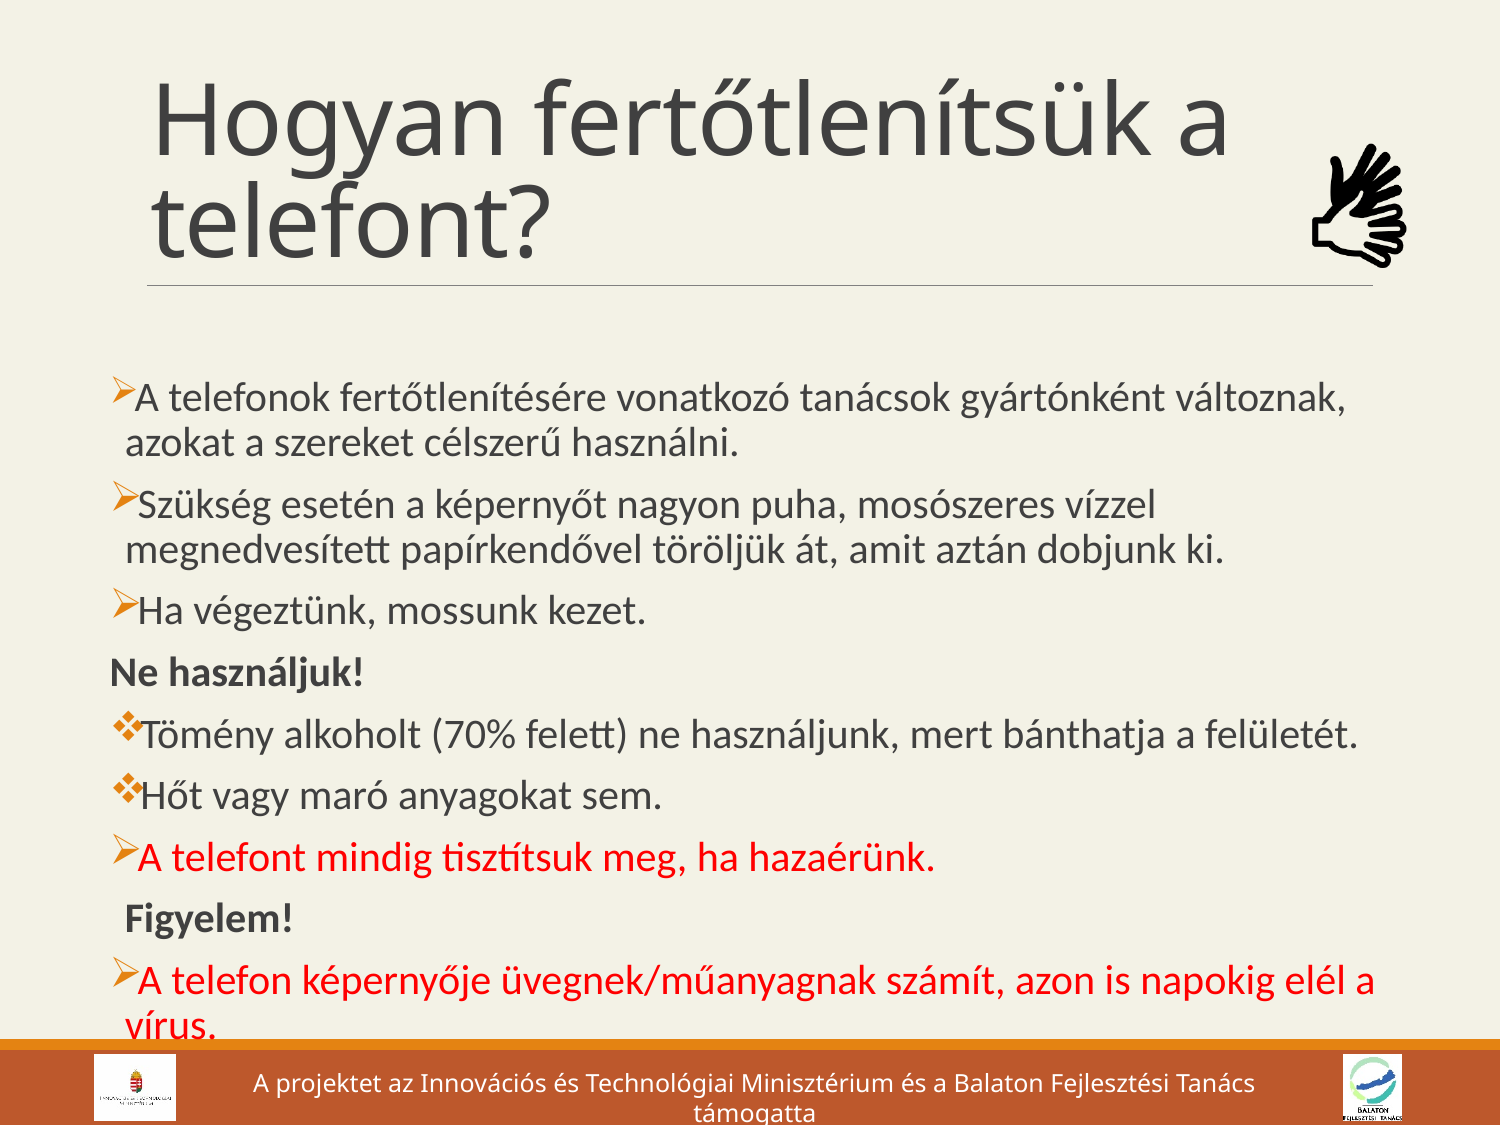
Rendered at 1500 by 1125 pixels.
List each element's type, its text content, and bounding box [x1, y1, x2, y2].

list A telefonok fertőtlenítésére vonatkozó tanácsok gyártónként változnak, azokat a szereket célszerű használni. Szükség esetén a képernyőt nagyon puha, mosószeres vízzel megnedvesített papírkendővel töröljük át, amit aztán dobjunk ki. Ha végeztünk, mossunk kezet. Ne használjuk! Tömény alkoholt (70% felett) ne használjunk, mert bánthatja a felületét. Hőt vagy maró anyagokat sem. A telefont mindig tisztítsuk meg, ha hazaérünk. Figyelem! A telefon képernyője üvegnek/műanyagnak számít, azon is napokig elél a vírus. [109, 367, 1392, 1079]
title Hogyan fertőtlenítsük a telefont? [135, 47, 1417, 285]
picture [1342, 1054, 1403, 1122]
text_box A projektet az Innovációs és Technológiai Minisztérium és a Balaton Fejlesztési Tanács támogatta [186, 1060, 1324, 1125]
picture [1286, 129, 1431, 281]
picture [94, 1054, 176, 1122]
